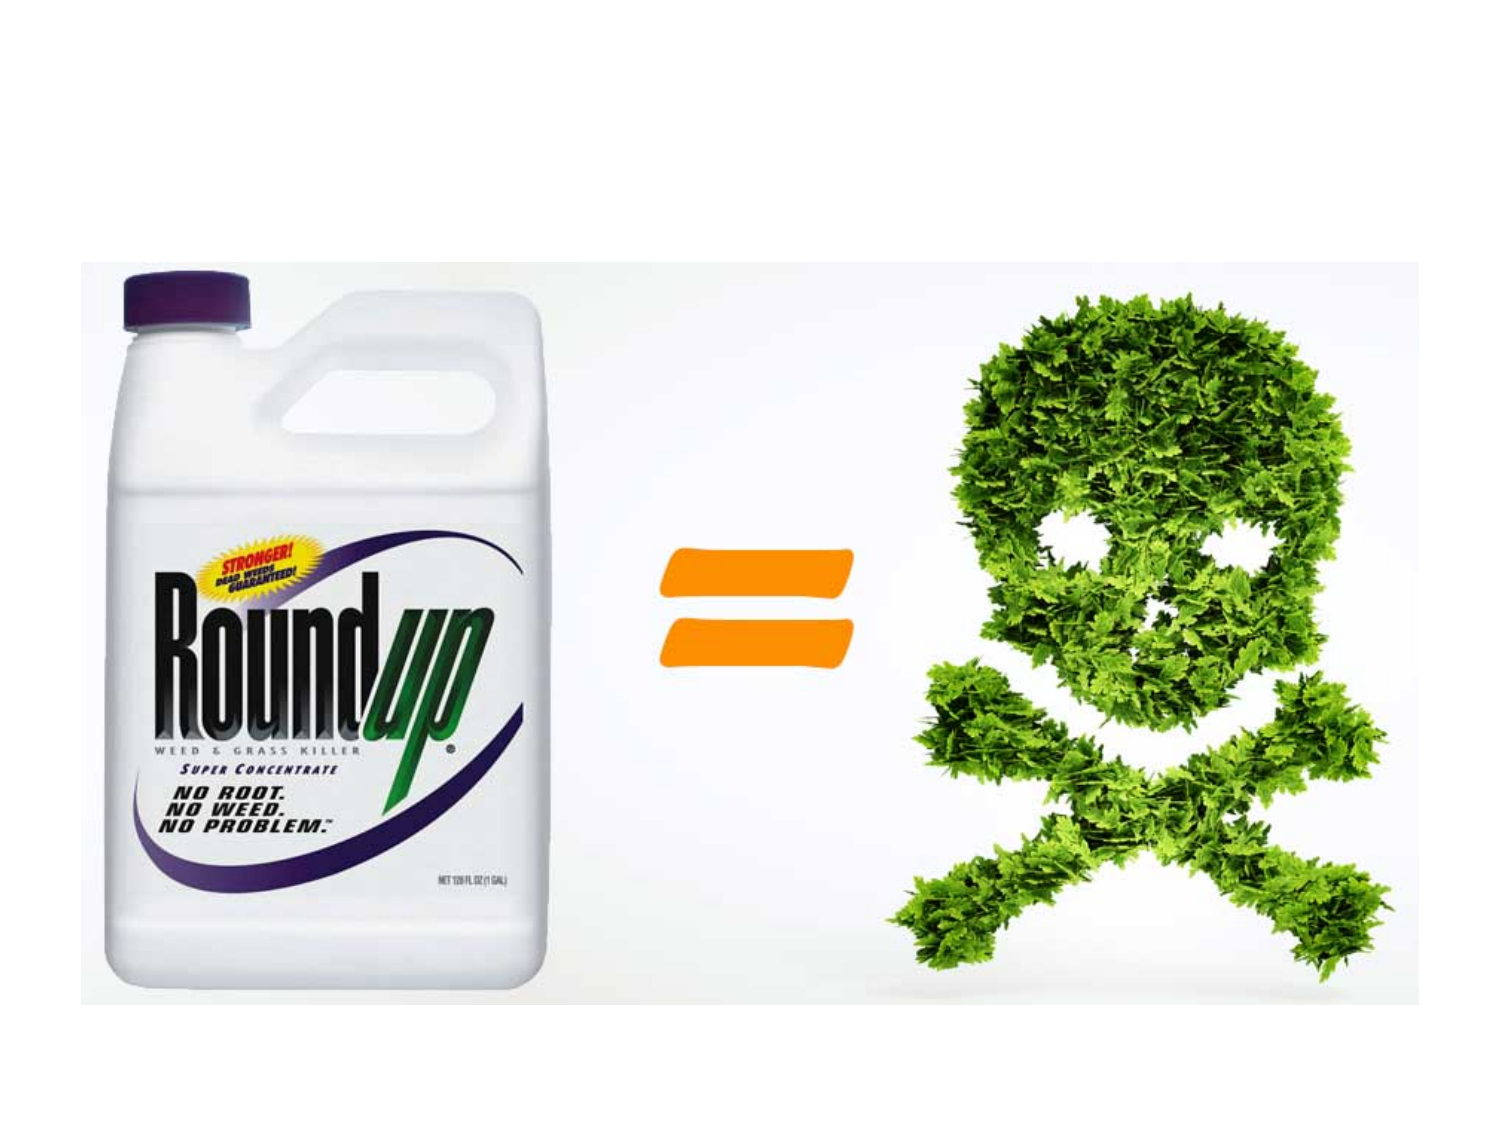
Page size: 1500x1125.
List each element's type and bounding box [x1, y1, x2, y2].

list [74, 262, 1426, 1006]
